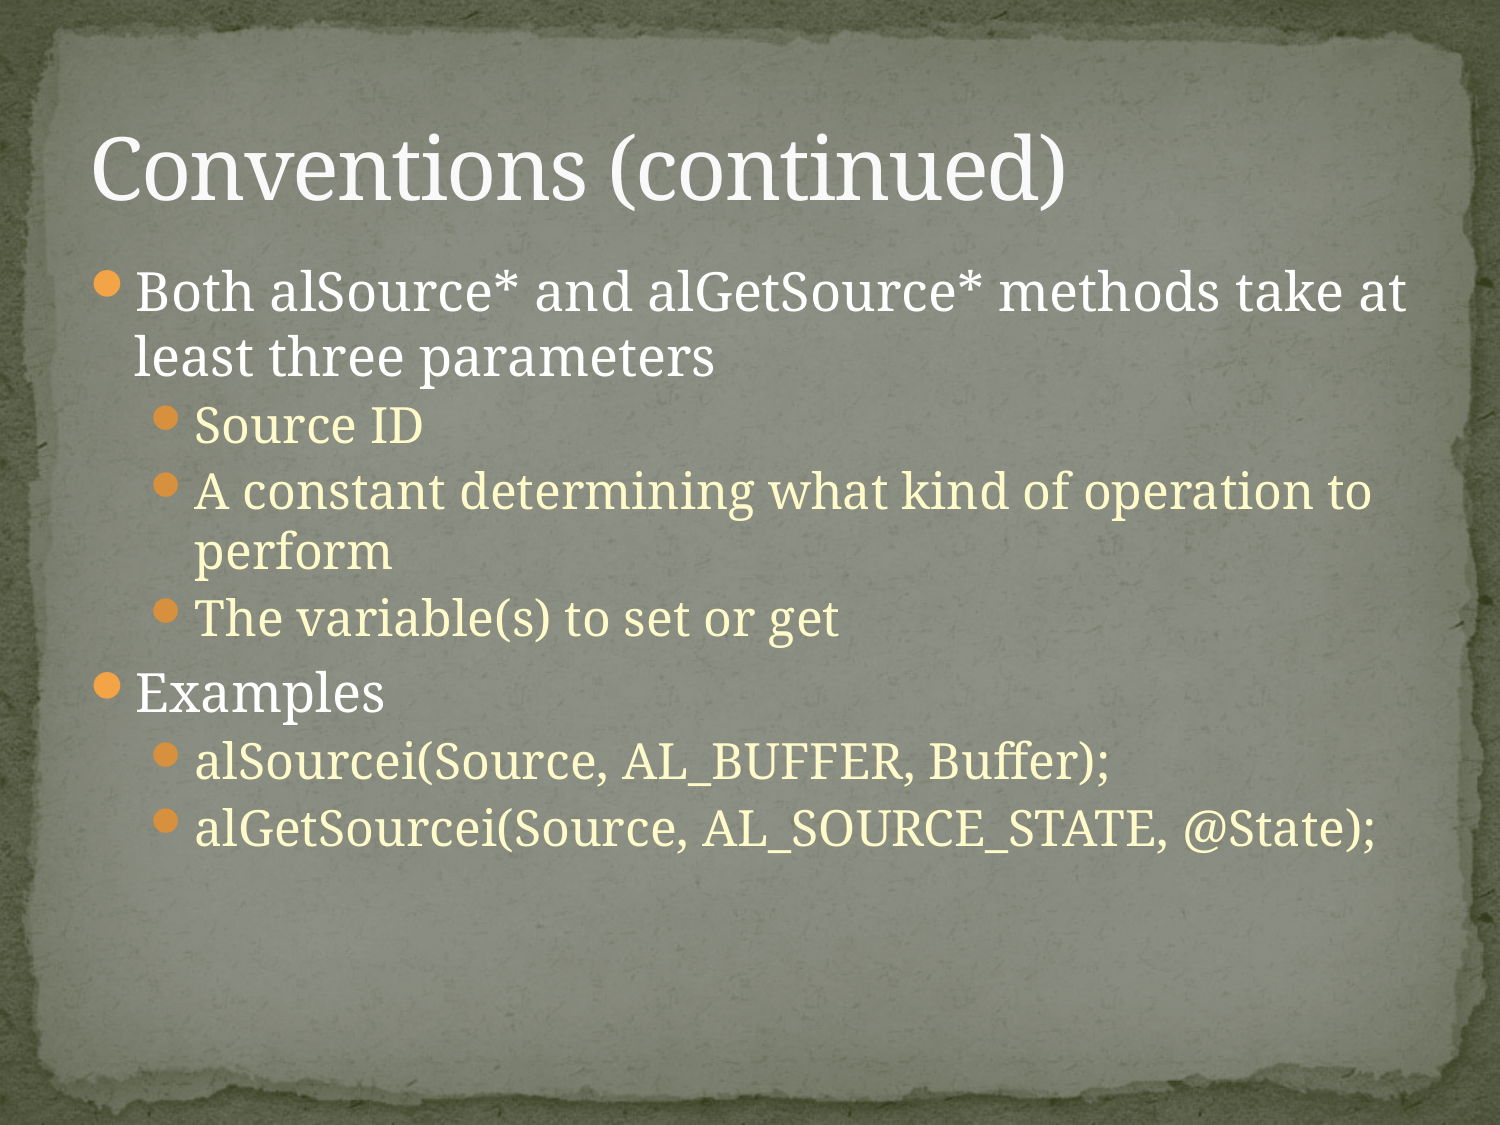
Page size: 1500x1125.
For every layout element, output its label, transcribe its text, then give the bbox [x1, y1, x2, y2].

list Both alSource* and alGetSource* methods take at least three parameters Source ID A constant determining what kind of operation to perform The variable(s) to set or get Examples alSourcei(Source, AL_BUFFER, Buffer); alGetSourcei(Source, AL_SOURCE_STATE, @State); [75, 249, 1425, 1000]
title Conventions (continued) [74, 24, 1425, 225]
